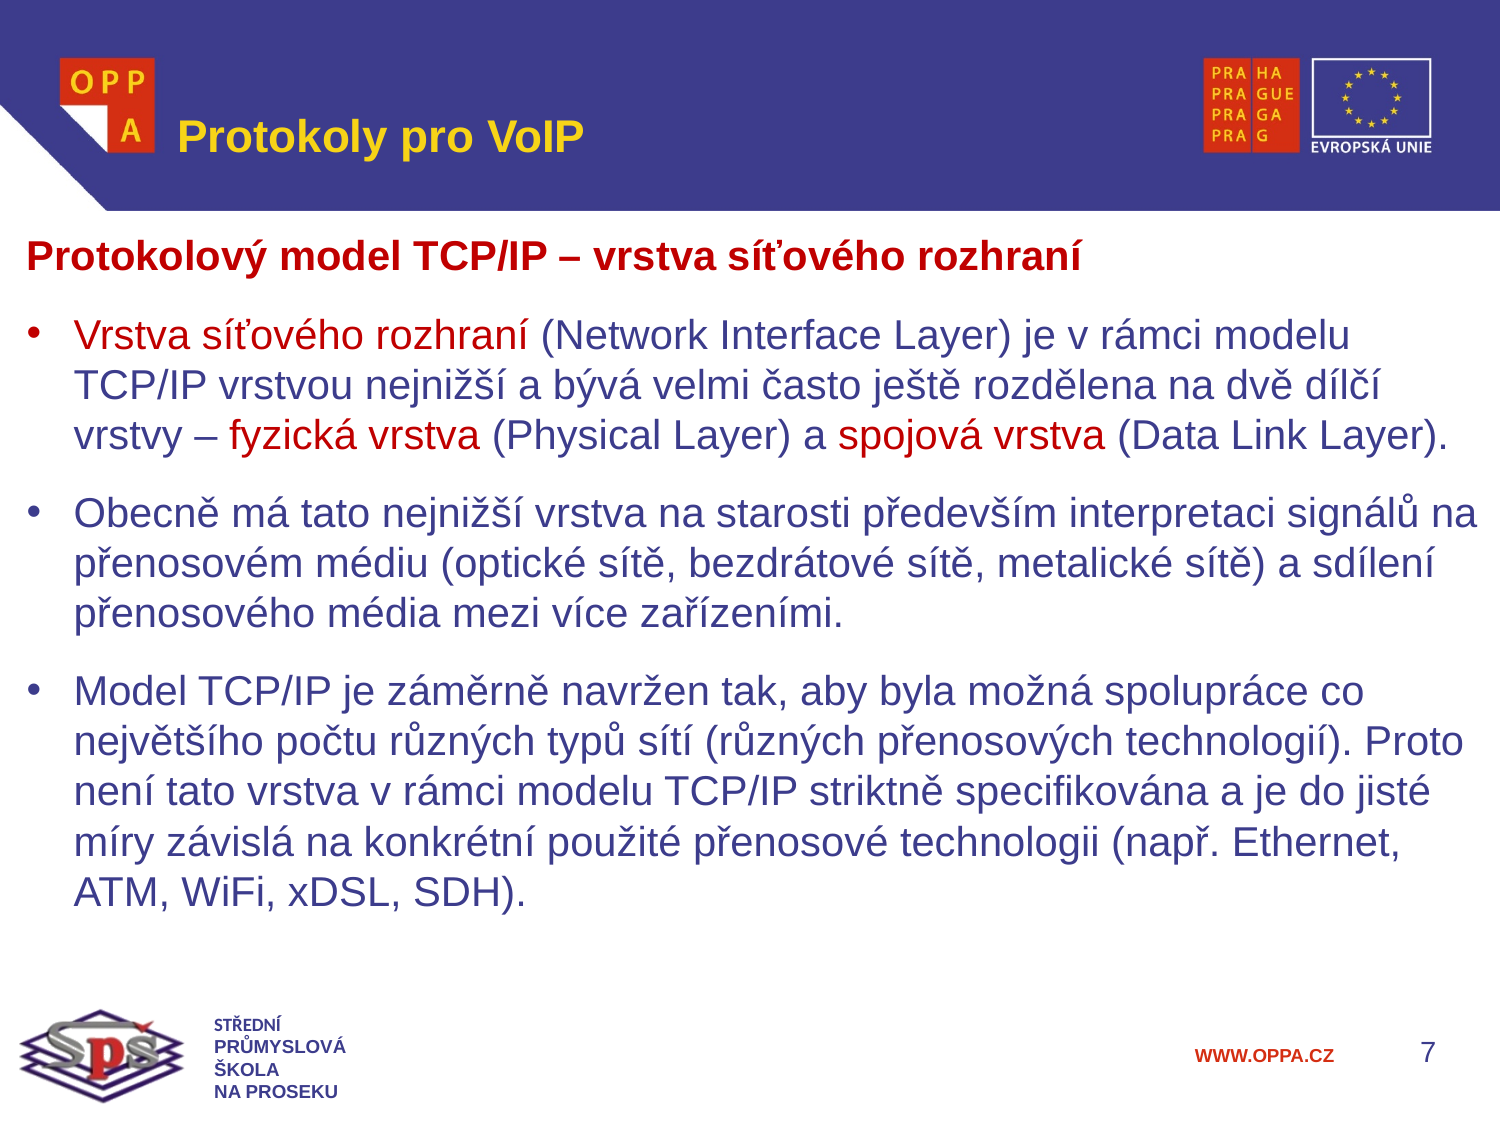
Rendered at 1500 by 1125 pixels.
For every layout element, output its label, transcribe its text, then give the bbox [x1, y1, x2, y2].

picture [19, 1001, 186, 1107]
slide_number 7 [1339, 1015, 1437, 1069]
text_box Protokolový model TCP/IP – vrstva síťového rozhraní Vrstva síťového rozhraní (Network Interface Layer) je v rámci modelu TCP/IP vrstvou nejnižší a bývá velmi často ještě rozdělena na dvě dílčí vrstvy – fyzická vrstva (Physical Layer) a spojová vrstva (Data Link Layer). Obecně má tato nejnižší vrstva na starosti především interpretaci signálů na přenosovém médiu (optické sítě, bezdrátové sítě, metalické sítě) a sdílení přenosového média mezi více zařízeními. Model TCP/IP je záměrně navržen tak, aby byla možná spolupráce co největšího počtu různých typů sítí (různých přenosových technologií). Proto není tato vrstva v rámci modelu TCP/IP striktně specifikována a je do jisté míry závislá na konkrétní použité přenosové technologii (např. Ethernet, ATM, WiFi, xDSL, SDH). [11, 221, 1495, 922]
text_box STŘEDNÍ PRŮMYSLOVÁ ŠKOLA NA PROSEKU [199, 1004, 509, 1110]
title Protokoly pro VoIP [177, 38, 1137, 162]
picture [0, 0, 1500, 211]
